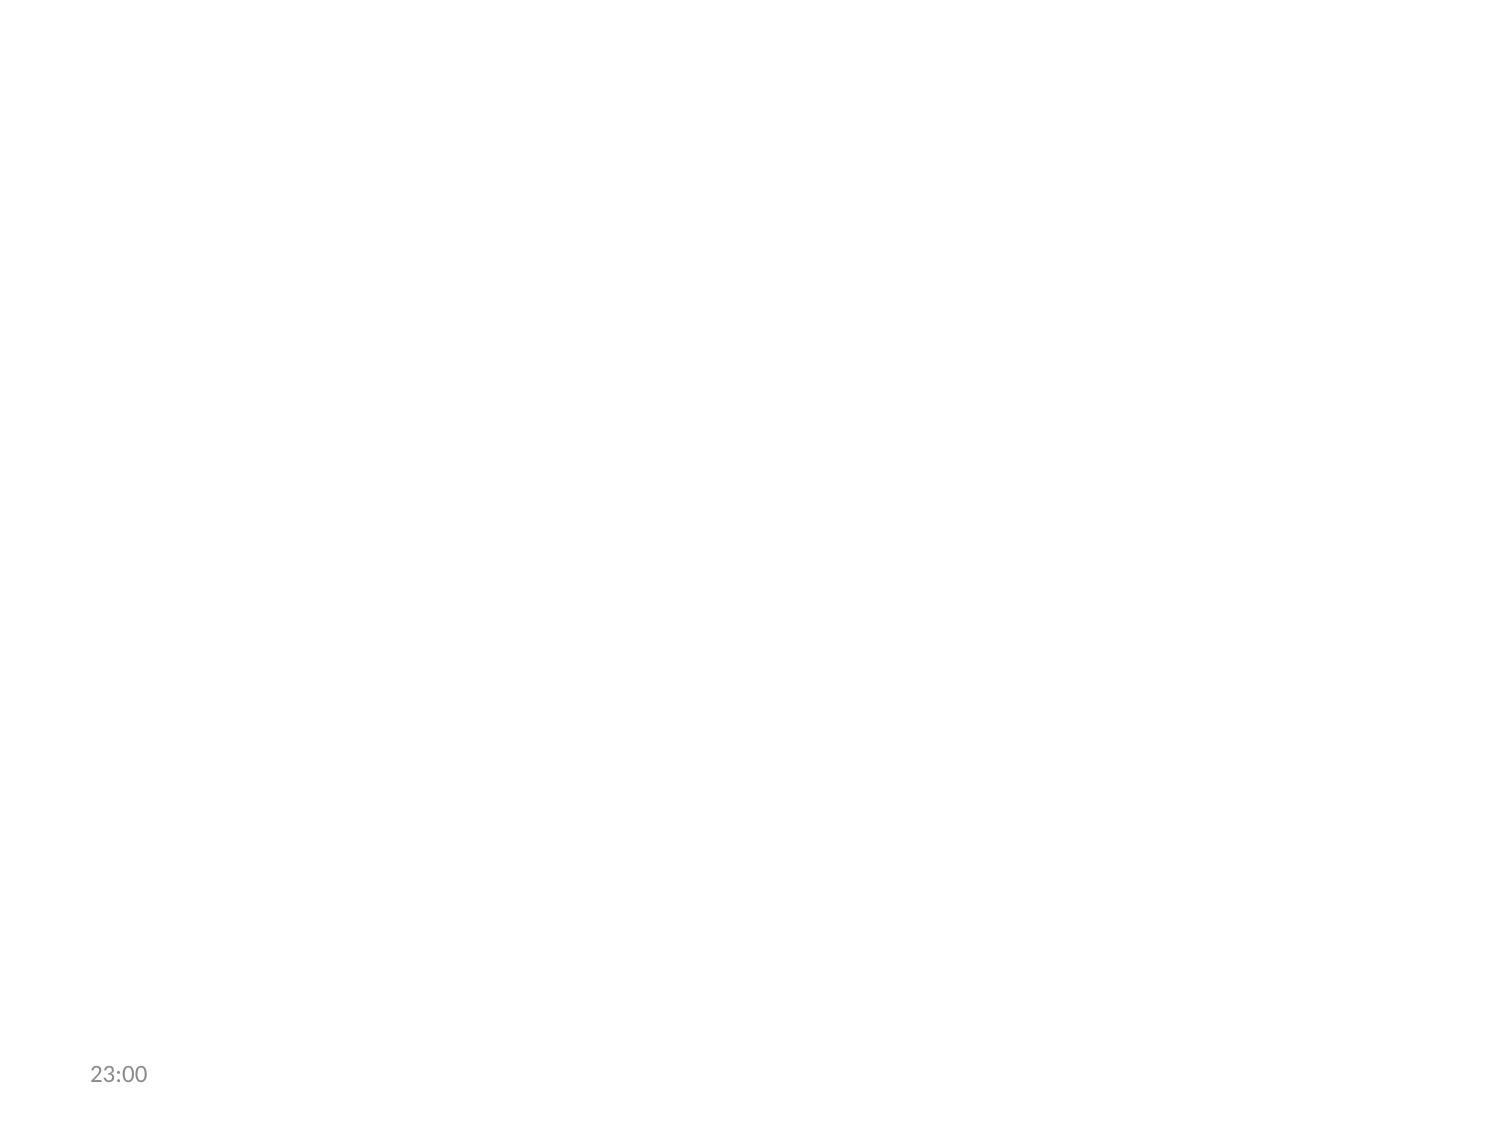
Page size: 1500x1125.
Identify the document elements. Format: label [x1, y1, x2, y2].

slide_number [75, 1042, 425, 1103]
